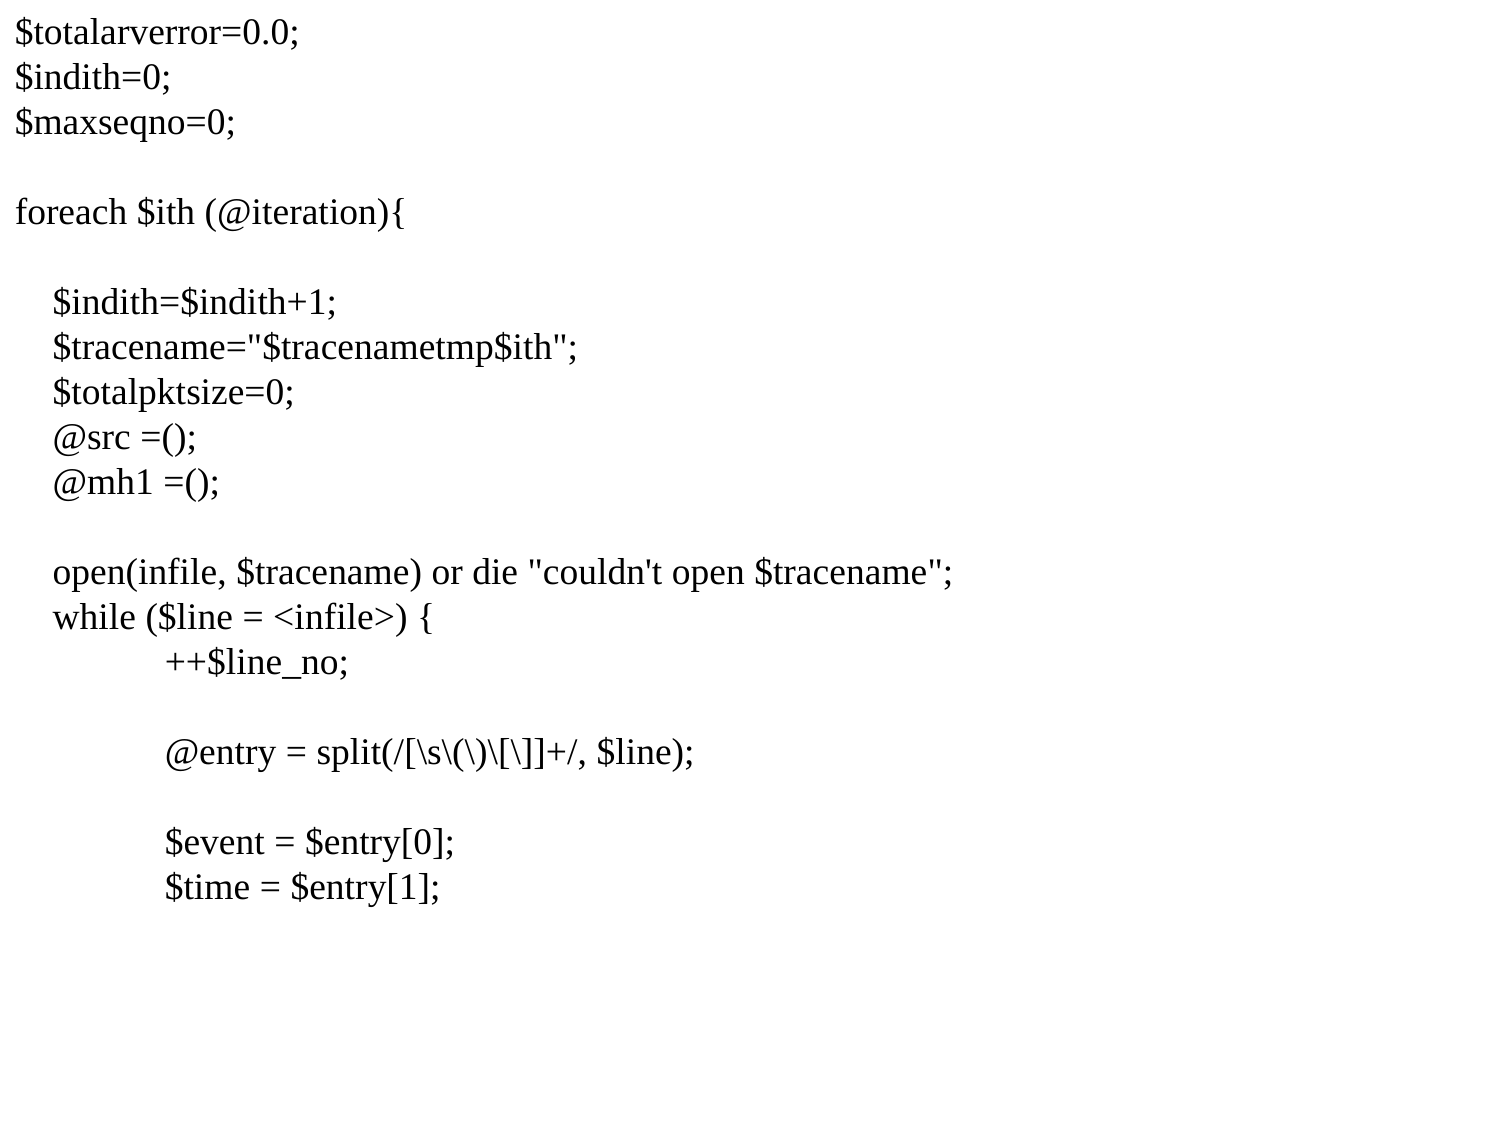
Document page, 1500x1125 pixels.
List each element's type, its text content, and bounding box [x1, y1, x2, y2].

text_box $totalarverror=0.0; $indith=0; $maxseqno=0; foreach $ith (@iteration){ $indith=$indith+1; $tracename="$tracenametmp$ith"; $totalpktsize=0; @src =(); @mh1 =(); open(infile, $tracename) or die "couldn't open $tracename"; while ($line = <infile>) { ++$line_no; @entry = split(/[\s\(\)\[\]]+/, $line); $event = $entry[0]; $time = $entry[1]; [0, 0, 1500, 960]
